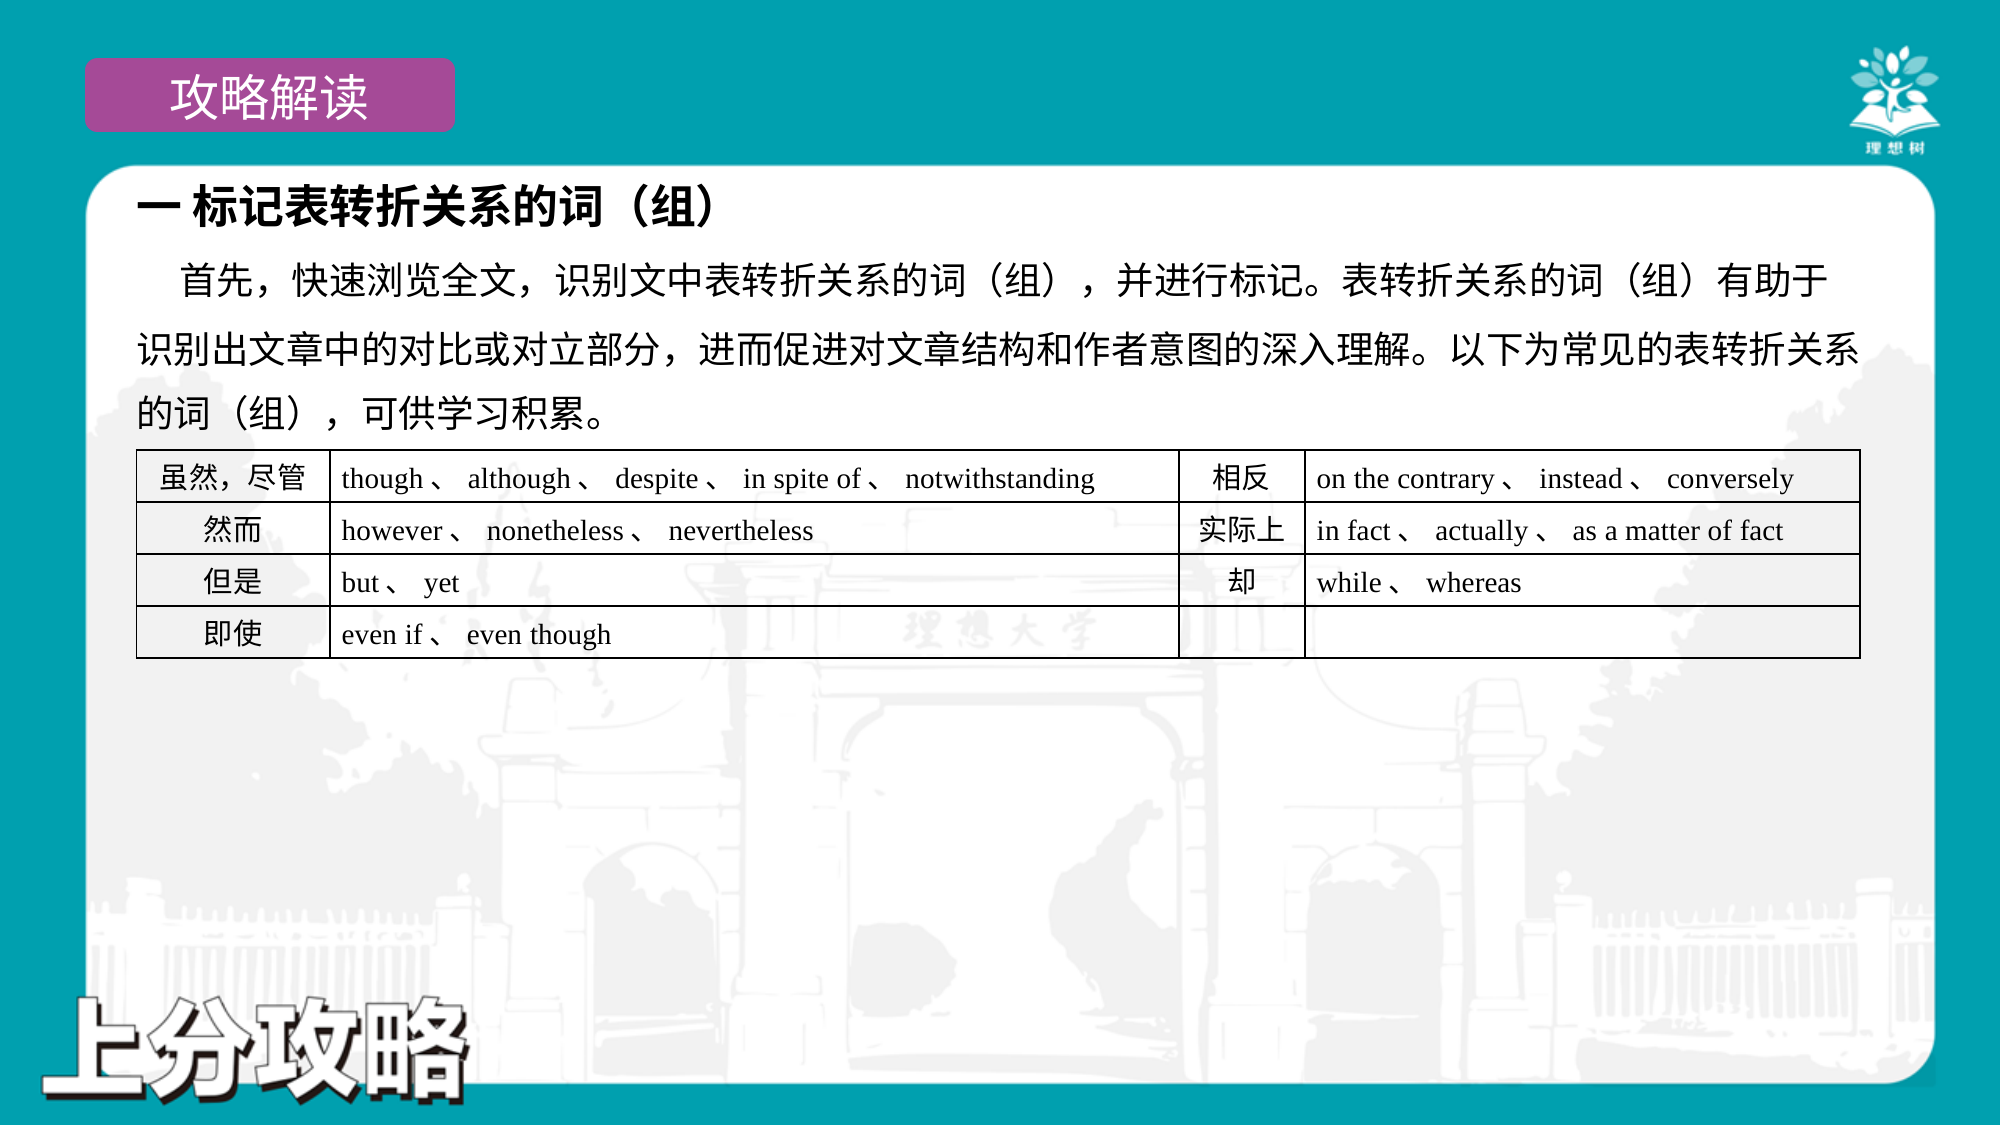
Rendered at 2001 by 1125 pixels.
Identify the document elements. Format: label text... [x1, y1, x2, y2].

table_cell 但是 [137, 555, 329, 605]
text_box 首先，快速浏览全文，识别文中表转折关系的词（组），并进行标记。表转折关系的词（组）有助于 识别出文章中的对比或对立部分，进而促进对文章结构和作者意图的深入理解。以下为常见的表转折关系 的词（组），可供学习积累。 [136, 233, 1865, 429]
table_cell while、whereas [1306, 555, 1859, 605]
table_header 虽然，尽管 [137, 451, 329, 501]
table_cell [1306, 607, 1859, 657]
table_cell even if、even though [331, 607, 1178, 657]
table_cell [1180, 607, 1304, 657]
table_header though、although、despite、in spite of、notwithstanding [331, 451, 1178, 501]
table_cell 即使 [137, 607, 329, 657]
table_cell 实际上 [1180, 503, 1304, 553]
picture [0, 0, 2000, 1125]
text_box 一 标记表转折关系的词（组） [136, 176, 1865, 232]
table_cell in fact、actually、as a matter of fact [1306, 503, 1859, 553]
table_header 相反 [1180, 451, 1304, 501]
table_header on the contrary、instead、conversely [1306, 451, 1859, 501]
table_cell however、nonetheless、nevertheless [331, 503, 1178, 553]
table_cell but、yet [331, 555, 1178, 605]
table_cell 然而 [137, 503, 329, 553]
table_cell 却 [1180, 555, 1304, 605]
